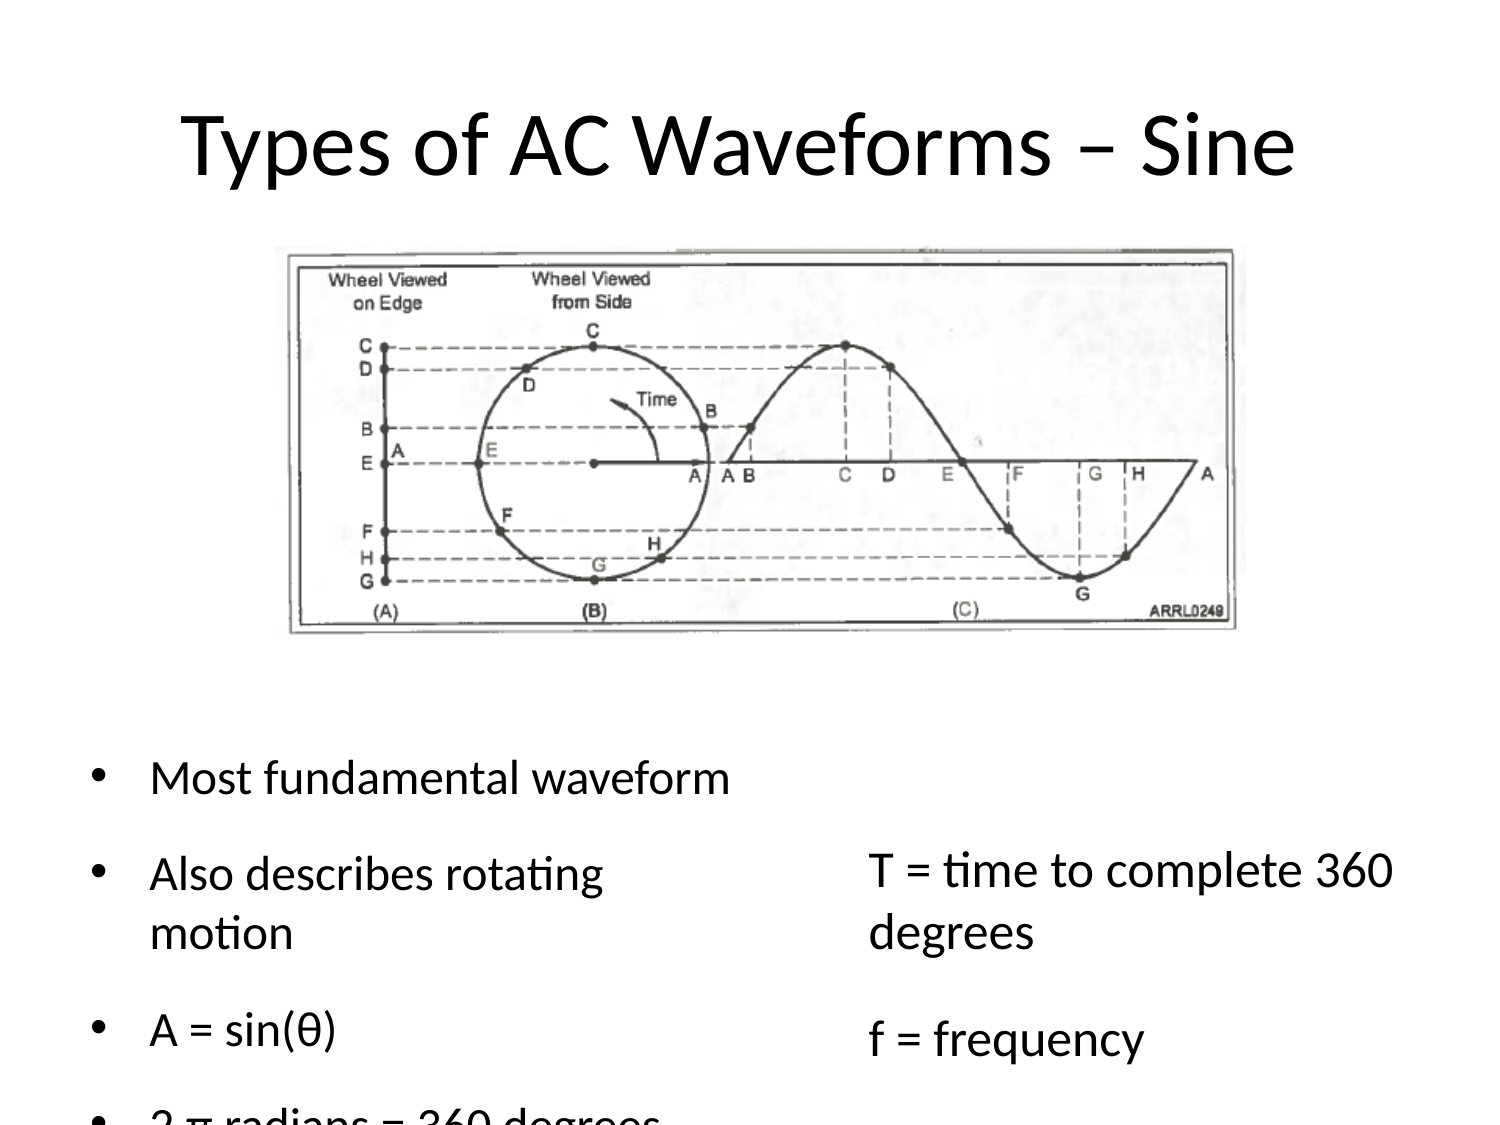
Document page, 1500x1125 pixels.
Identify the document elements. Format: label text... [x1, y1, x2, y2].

picture [274, 246, 1246, 638]
title Types of AC Waveforms – Sine [75, 45, 1425, 233]
list Most fundamental waveform Also describes rotating motion A = sin(θ) 2 π radians = 360 degrees [75, 737, 750, 1125]
